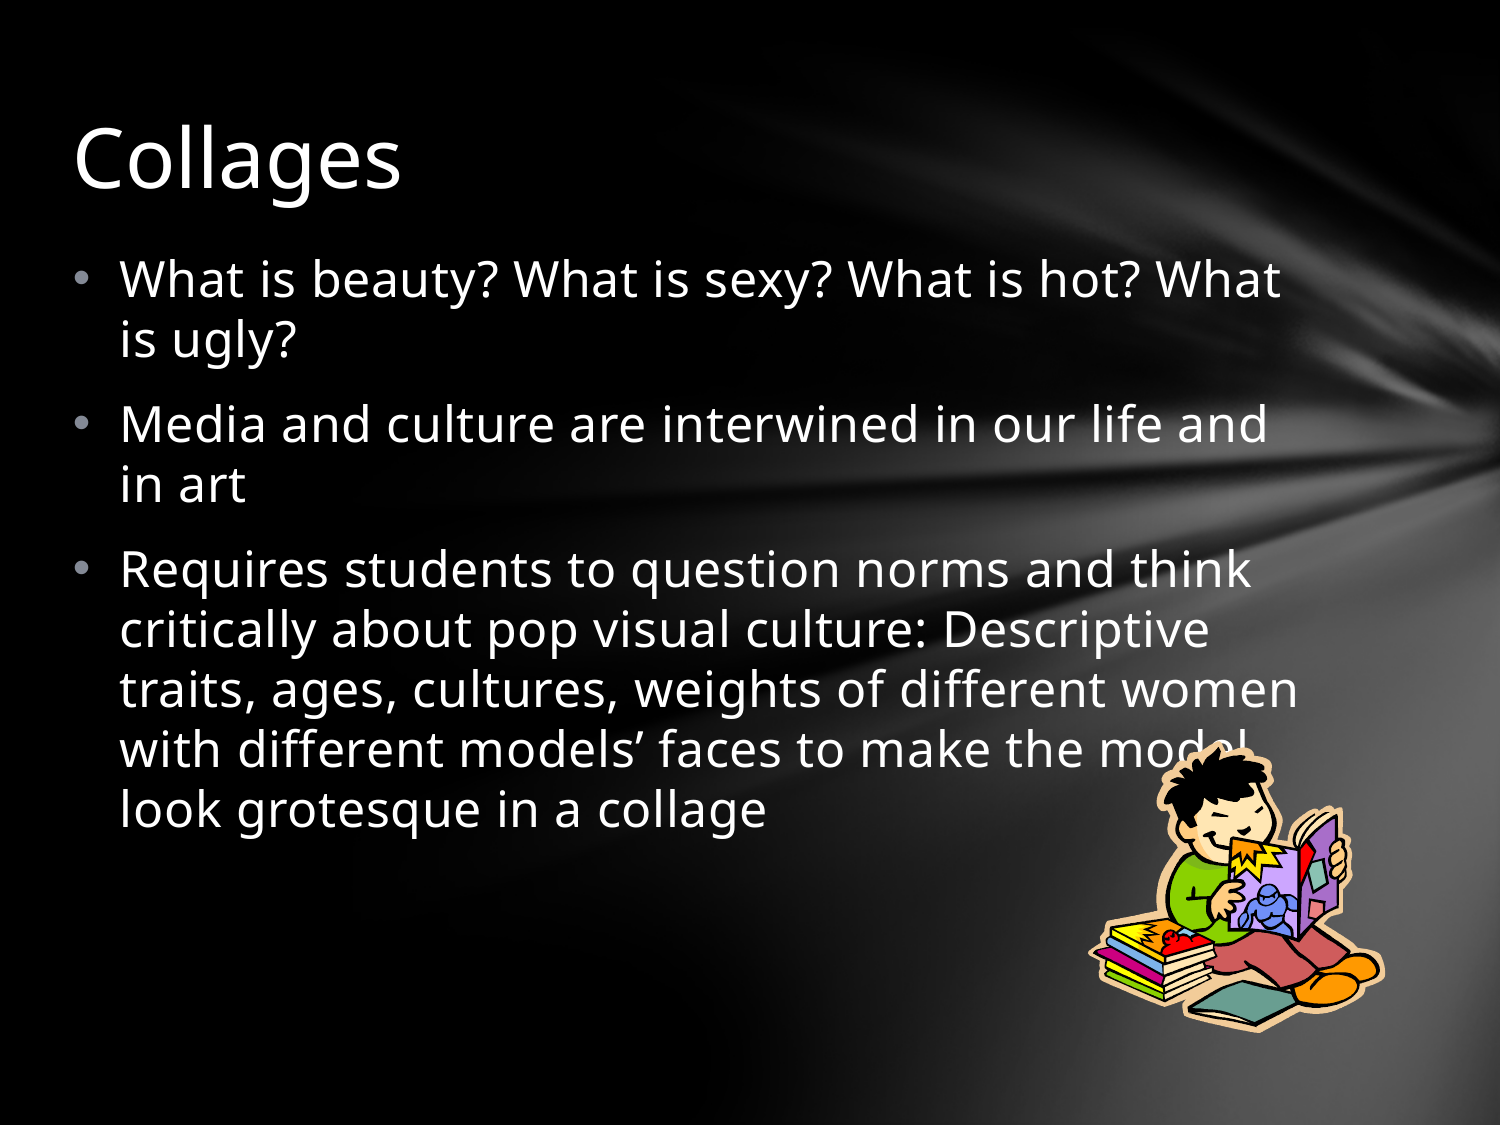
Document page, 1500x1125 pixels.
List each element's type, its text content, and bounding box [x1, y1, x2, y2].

title Collages [57, 37, 1318, 213]
picture [1087, 737, 1391, 1039]
list What is beauty? What is sexy? What is hot? What is ugly? Media and culture are interwined in our life and in art Requires students to question norms and think critically about pop visual culture: Descriptive traits, ages, cultures, weights of different women with different models’ faces to make the model look grotesque in a collage [57, 239, 1318, 1015]
